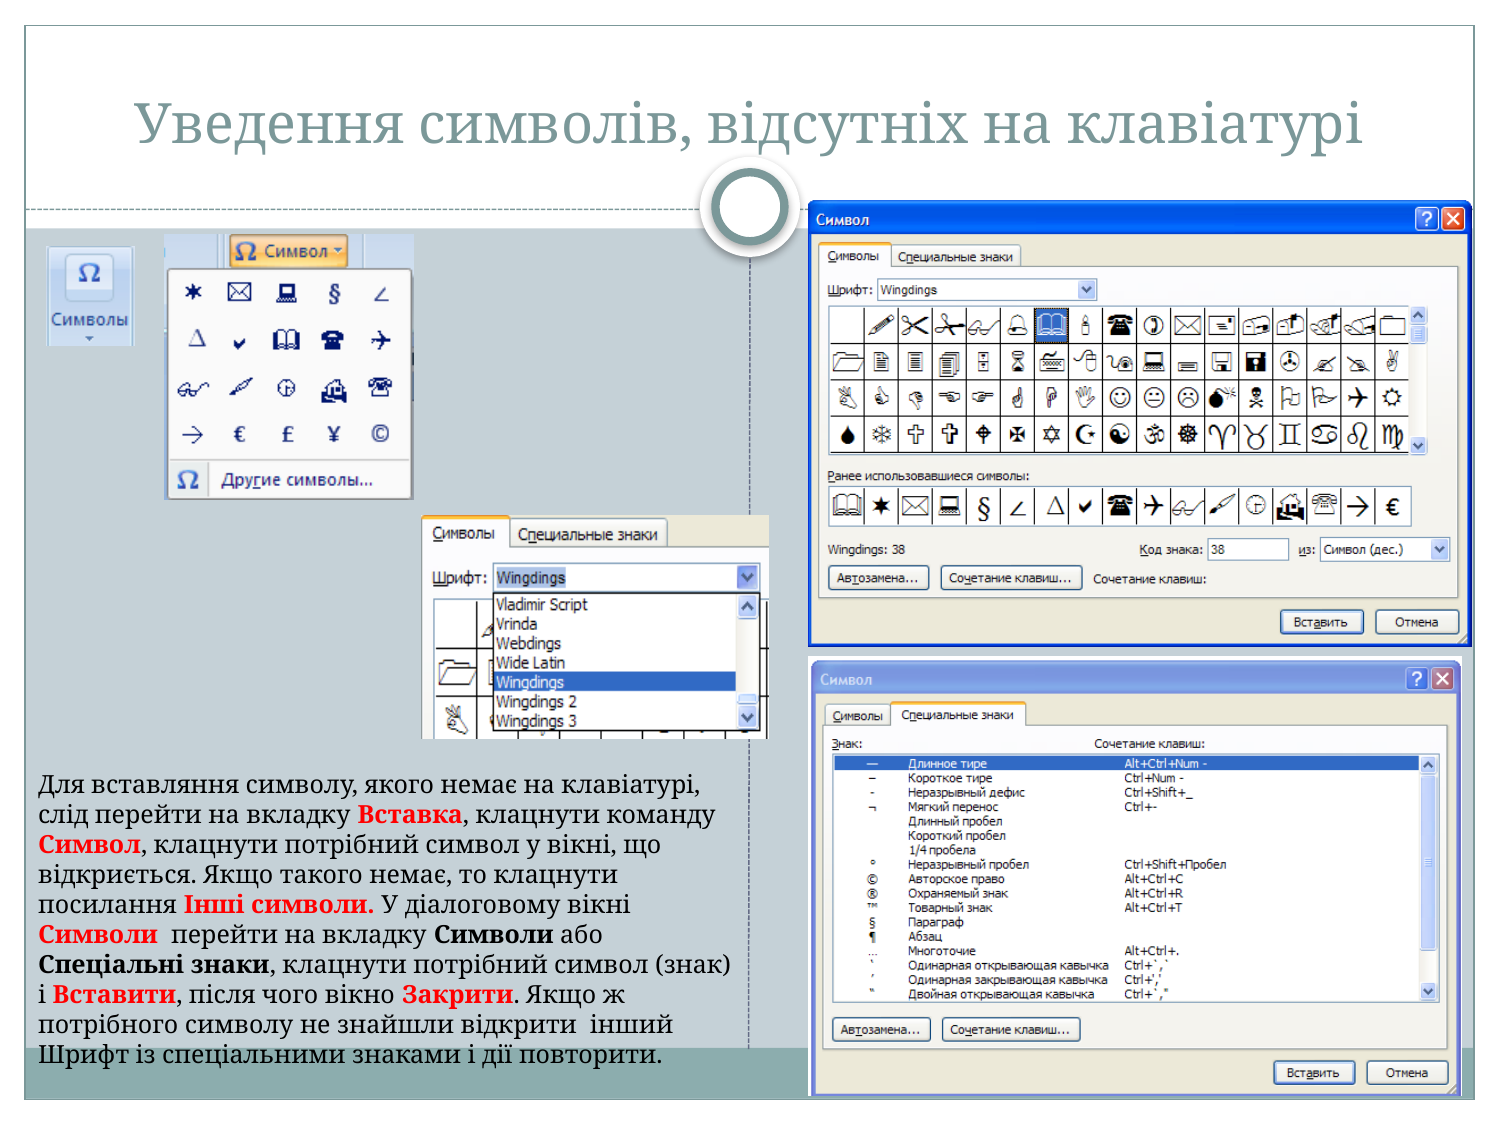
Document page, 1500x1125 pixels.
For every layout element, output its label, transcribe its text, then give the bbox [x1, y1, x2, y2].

text_box Для вставляння символу, якого немає на клавіатурі, слід перейти на вкладку Вставка, клацнути команду Символ, клацнути потрібний символ у вікні, що відкриється. Якщо такого немає, то клацнути посилання Інші символи. У діалоговому вікні Символи перейти на вкладку Символи або Спеціальні знаки, клацнути потрібний символ (знак) і Вставити, після чого вікно Закрити. Якщо ж потрібного символу не знайшли відкрити інший Шрифт із спеціальними знаками і дії повторити. [23, 761, 750, 1076]
picture [808, 656, 1462, 1096]
picture [46, 245, 135, 347]
picture [163, 234, 415, 501]
title Уведення символів, відсутніх на клавіатурі [49, 37, 1450, 162]
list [808, 198, 1472, 647]
picture [421, 515, 769, 739]
